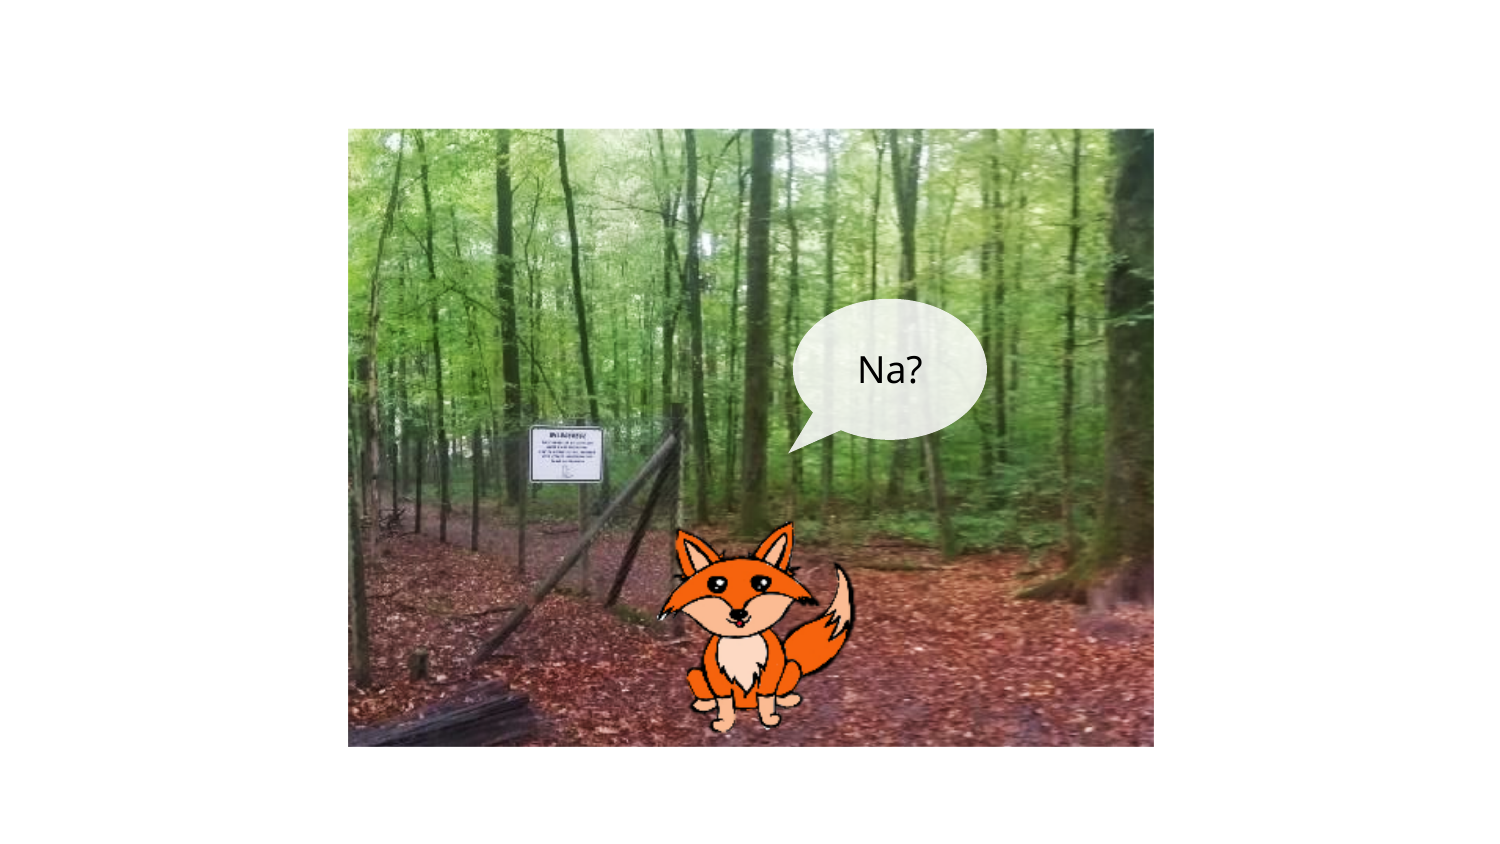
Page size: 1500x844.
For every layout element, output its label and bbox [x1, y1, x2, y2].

text_box [346, 128, 1153, 747]
